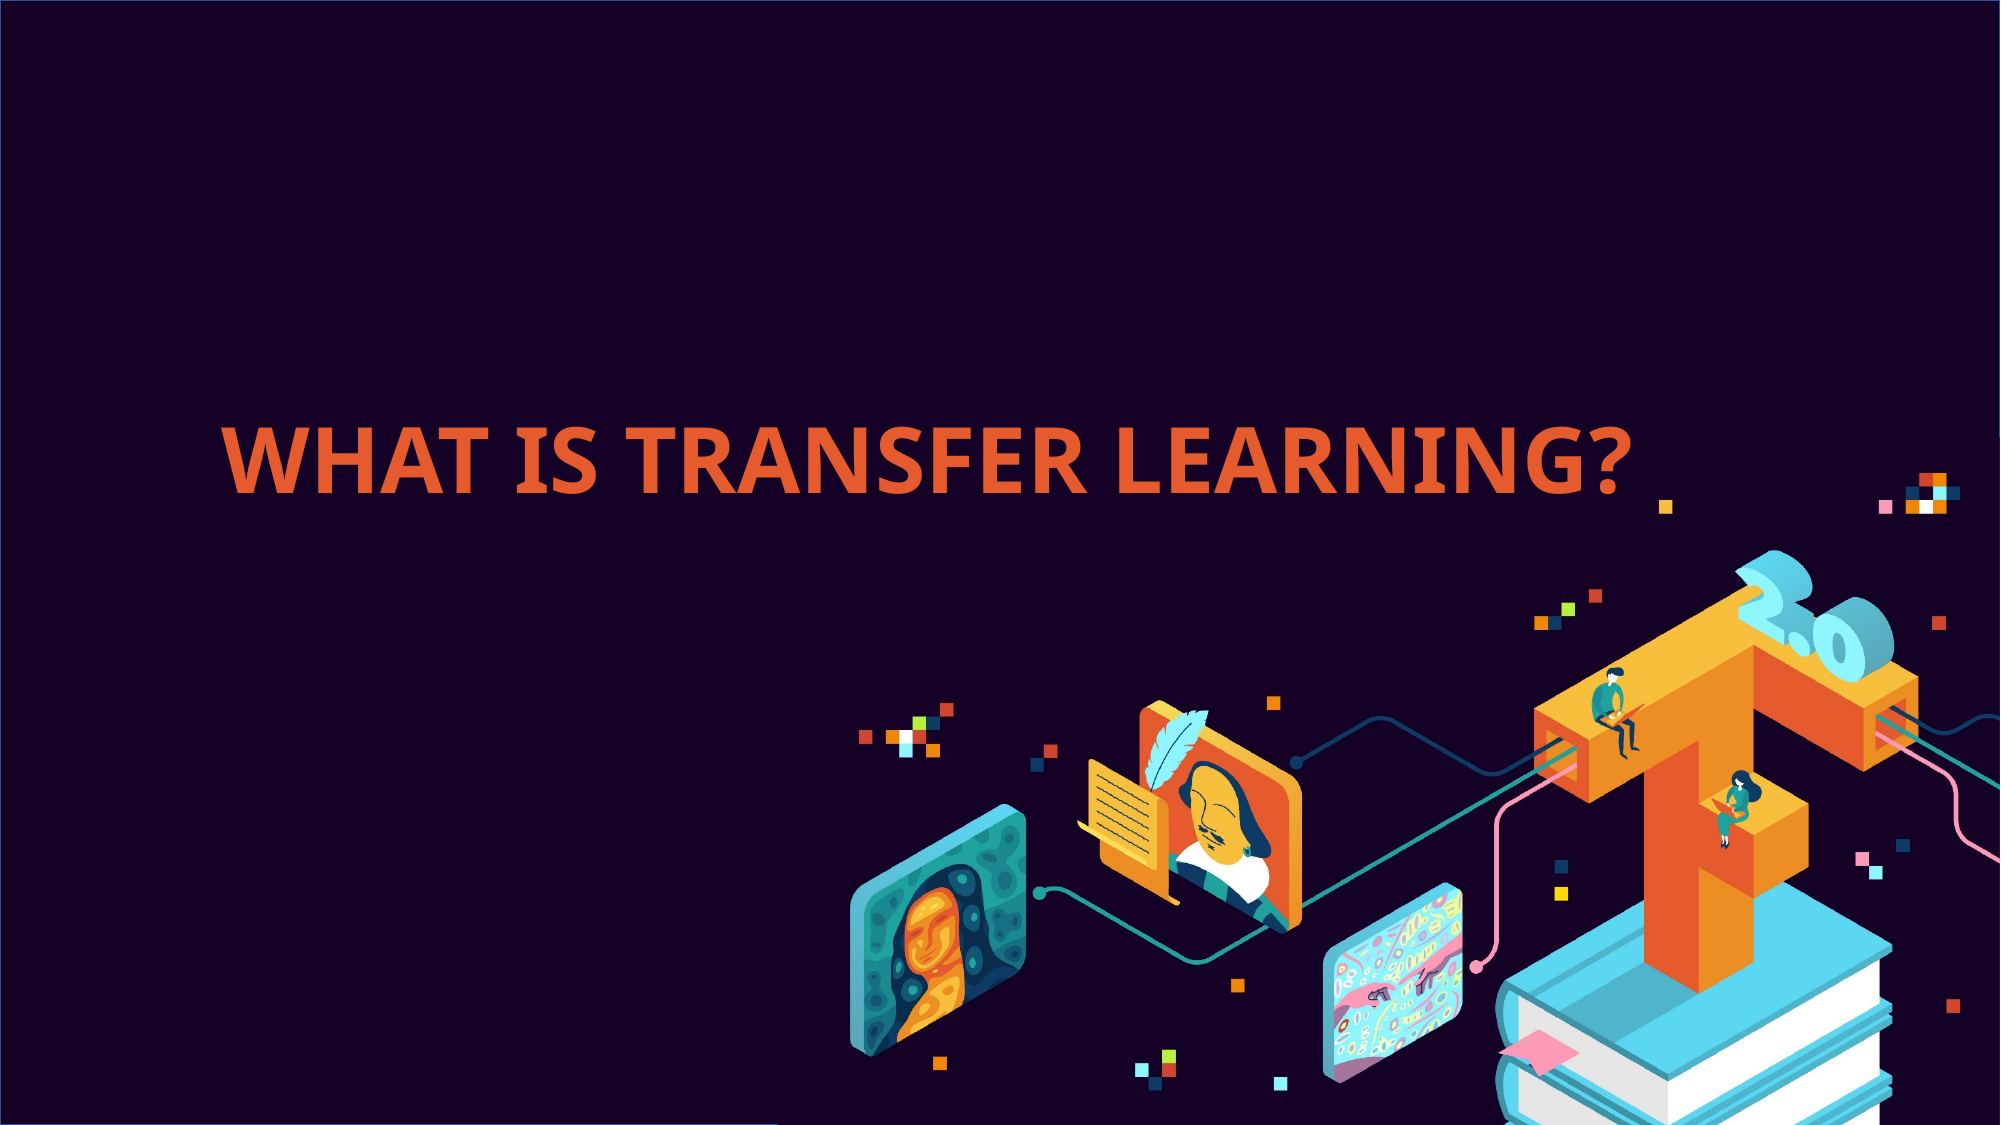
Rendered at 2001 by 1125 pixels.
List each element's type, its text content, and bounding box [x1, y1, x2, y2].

picture [777, 437, 2000, 1125]
text_box [0, 0, 2000, 1125]
text_box WHAT IS TRANSFER LEARNING? [206, 395, 1820, 520]
